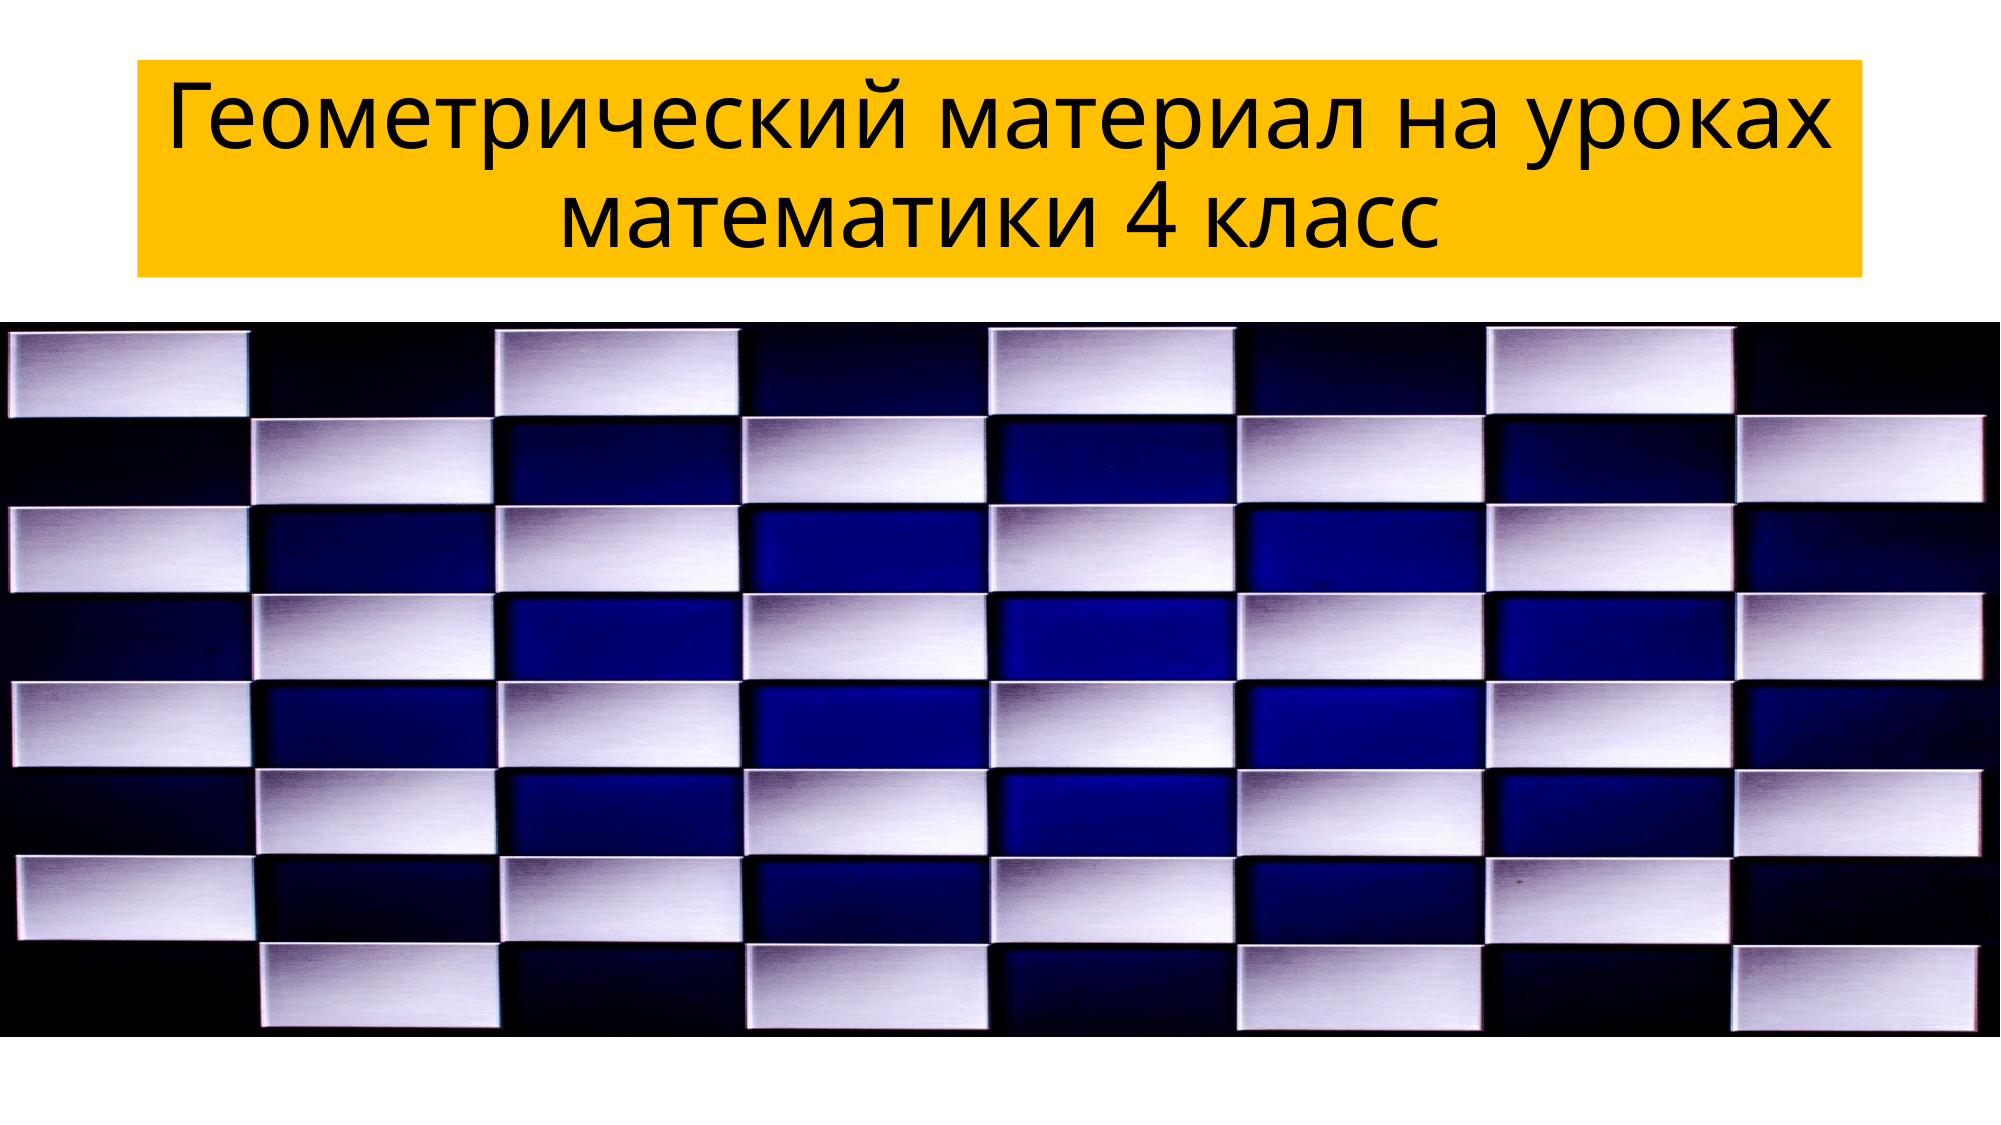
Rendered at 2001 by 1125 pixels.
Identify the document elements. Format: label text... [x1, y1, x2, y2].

title Геометрический материал на уроках математики 4 класс [137, 59, 1863, 278]
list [0, 322, 2000, 1037]
